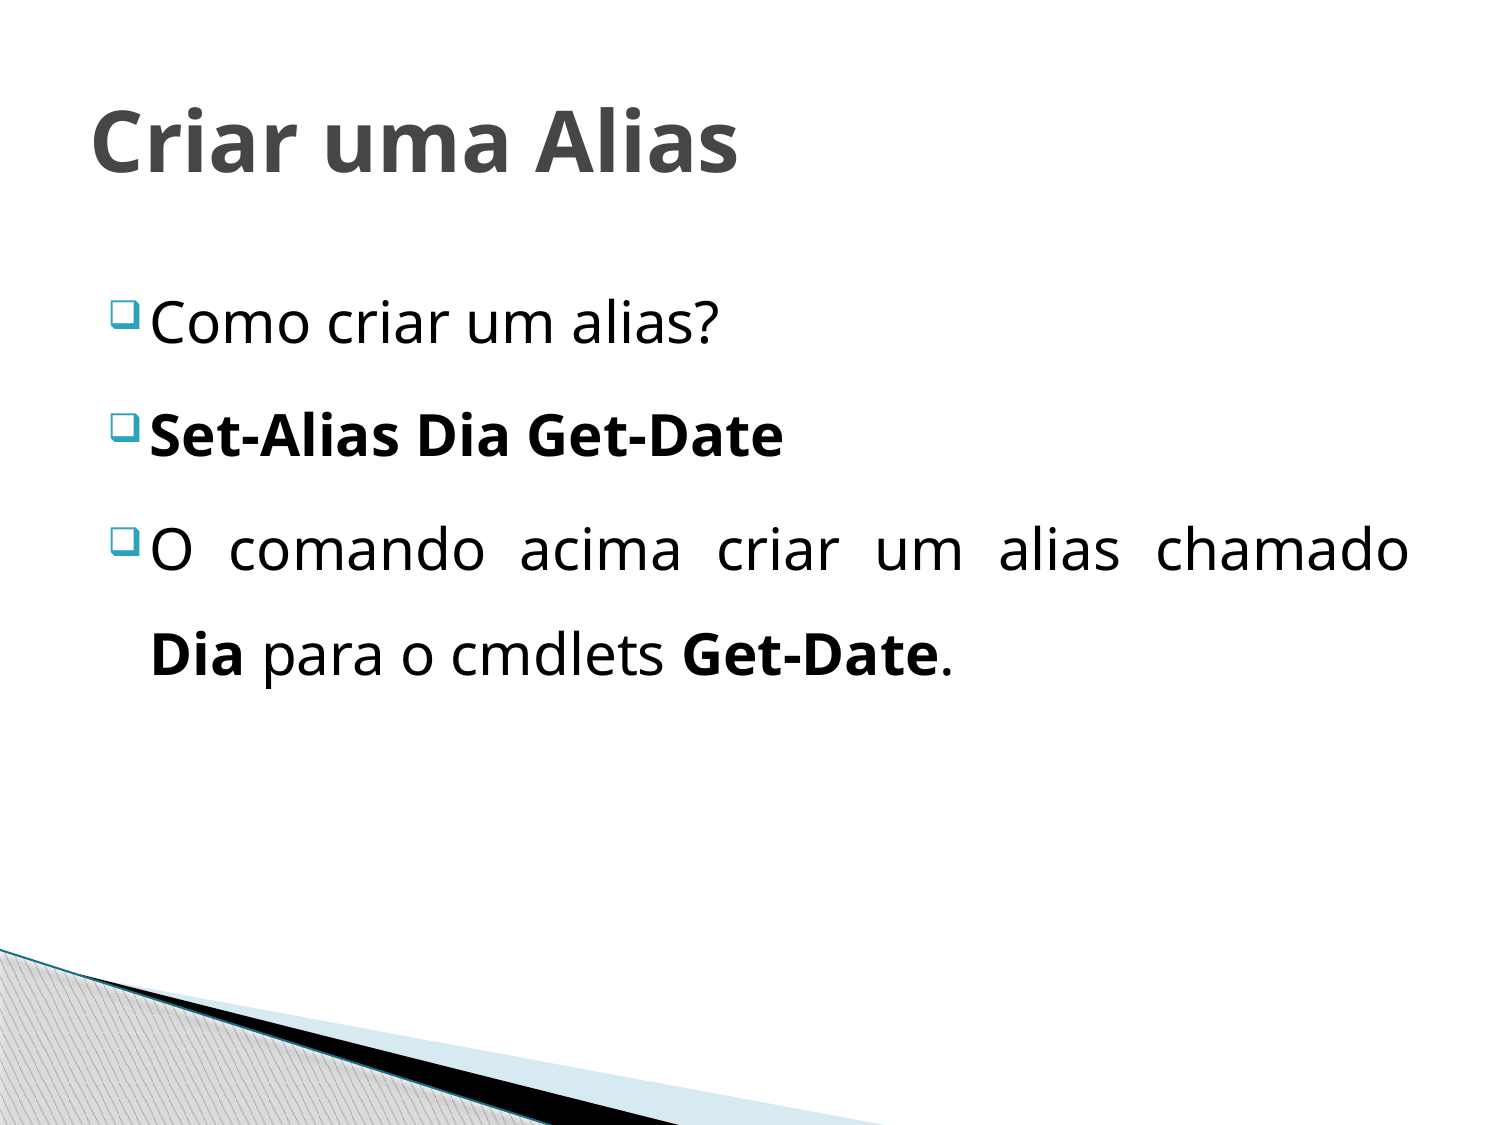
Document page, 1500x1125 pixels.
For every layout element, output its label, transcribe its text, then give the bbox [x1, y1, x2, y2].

list Como criar um alias? Set-Alias Dia Get-Date O comando acima criar um alias chamado Dia para o cmdlets Get-Date. [75, 243, 1425, 986]
title Criar uma Alias [75, 45, 1425, 233]
